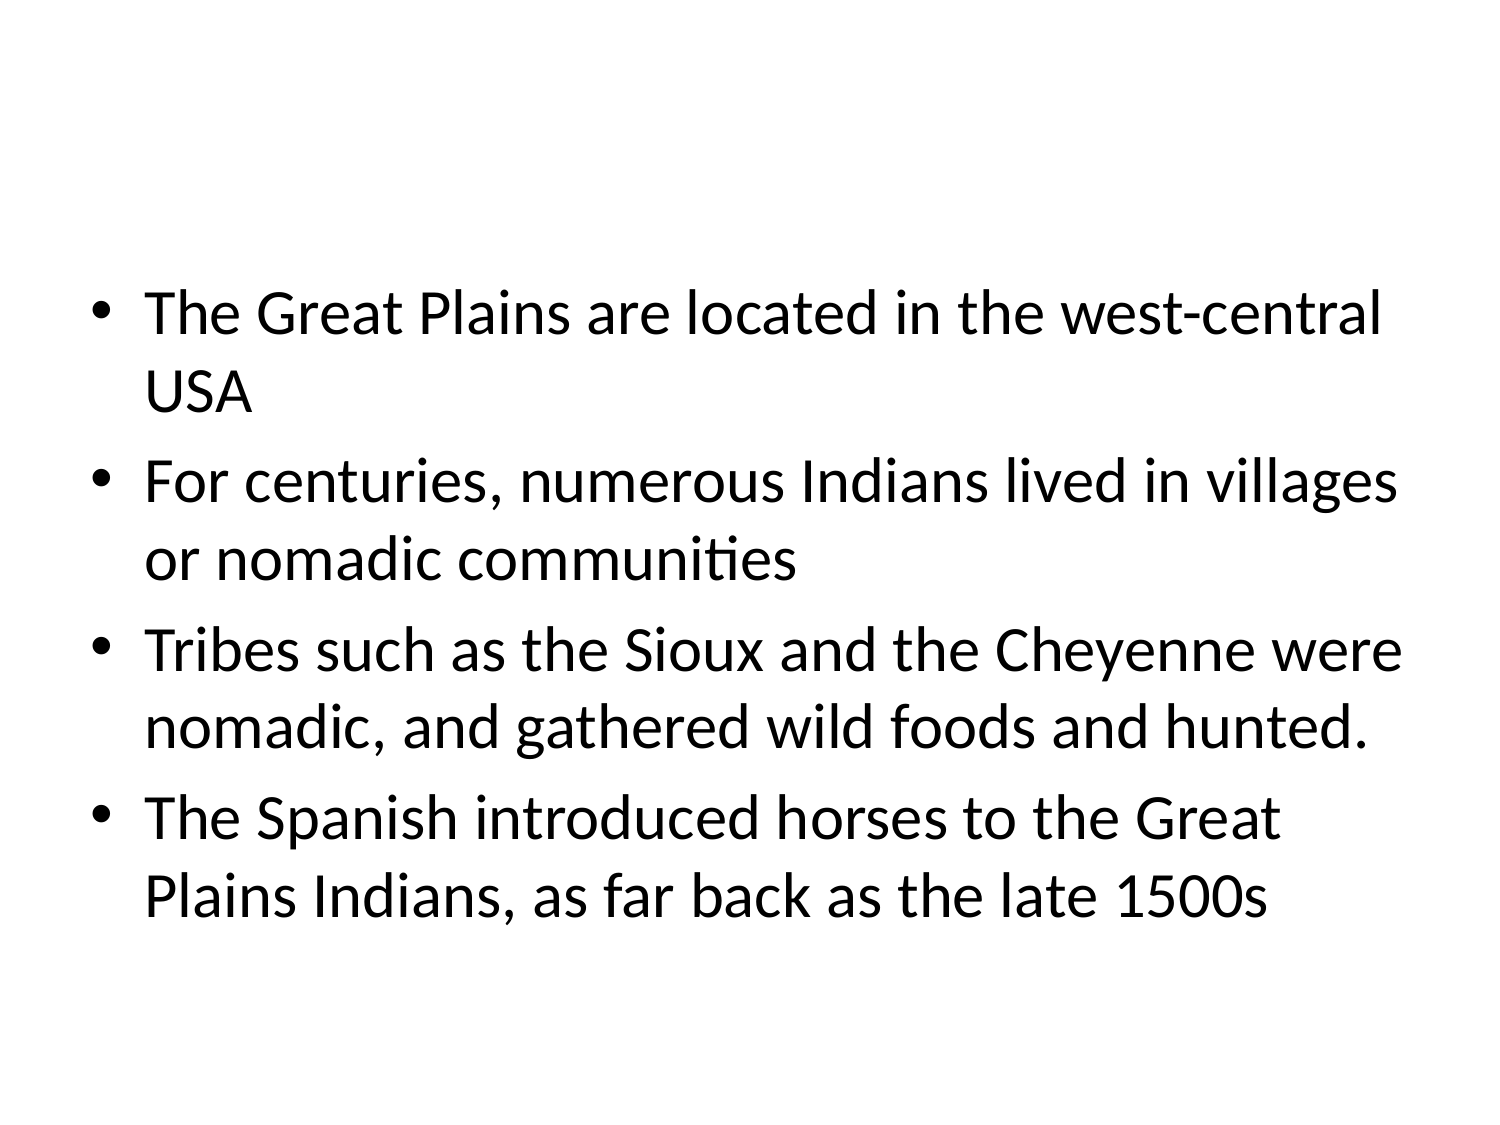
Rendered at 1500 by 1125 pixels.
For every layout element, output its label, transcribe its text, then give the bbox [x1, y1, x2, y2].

list The Great Plains are located in the west-central USA For centuries, numerous Indians lived in villages or nomadic communities Tribes such as the Sioux and the Cheyenne were nomadic, and gathered wild foods and hunted. The Spanish introduced horses to the Great Plains Indians, as far back as the late 1500s [75, 262, 1425, 1005]
